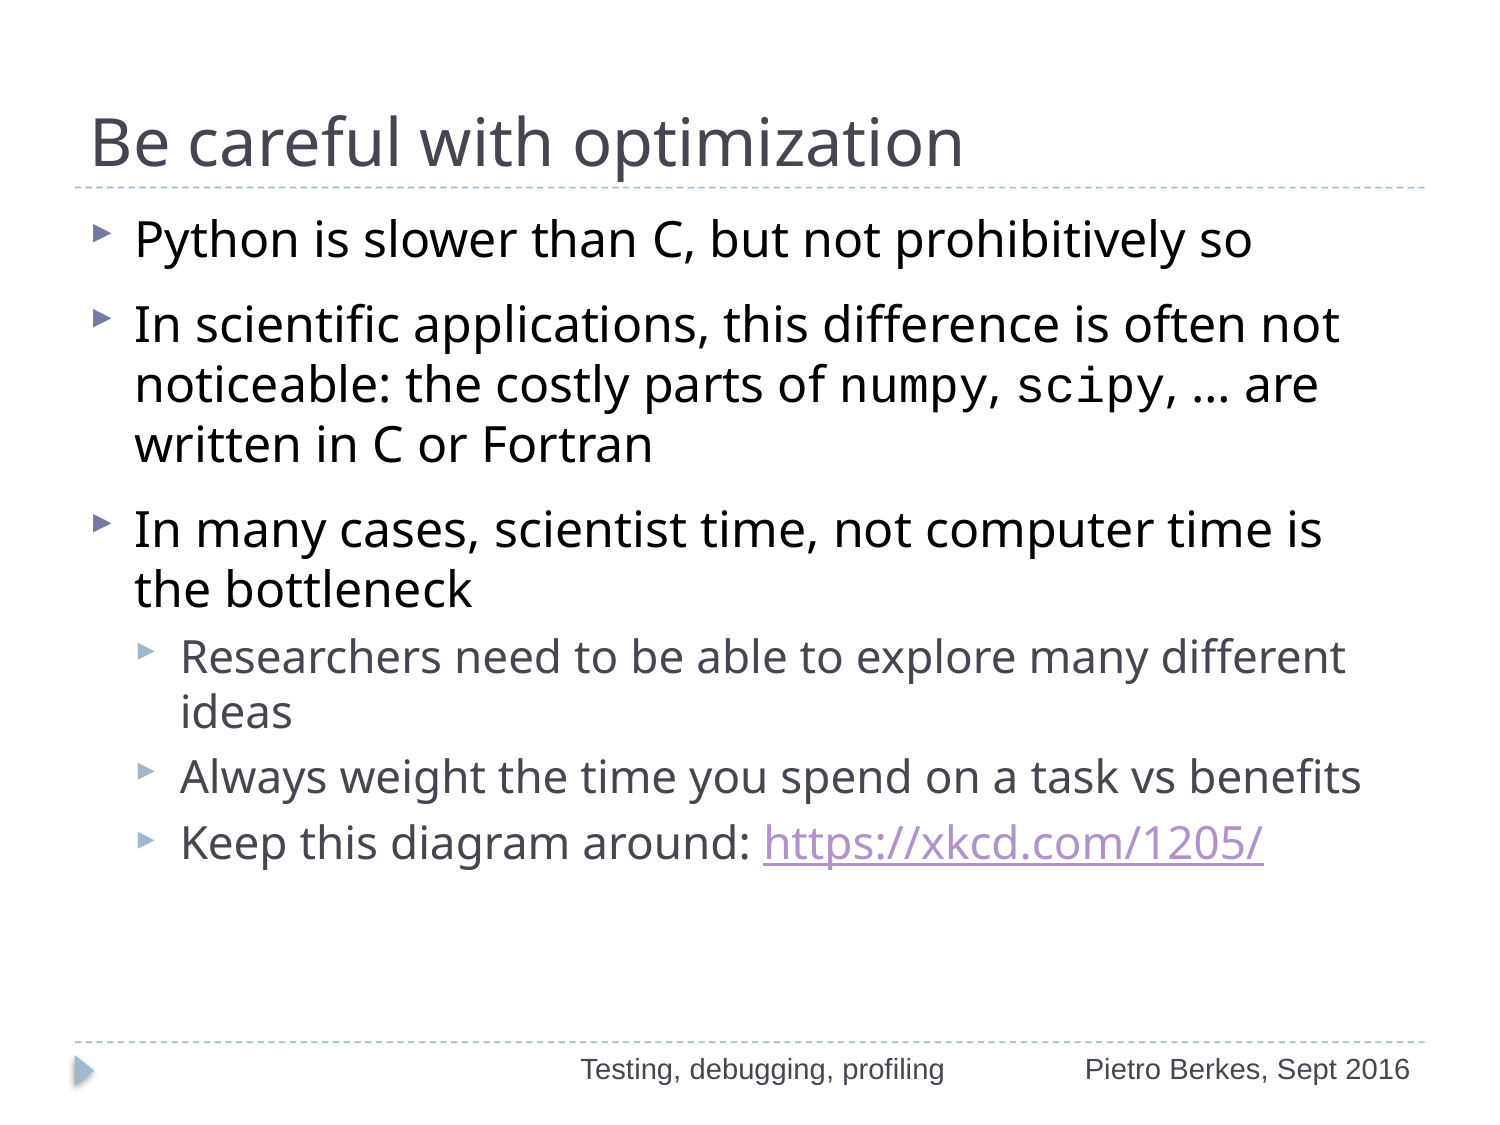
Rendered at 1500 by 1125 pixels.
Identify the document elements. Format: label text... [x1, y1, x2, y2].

footer Testing, debugging, profiling [475, 1042, 1050, 1103]
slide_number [1050, 1042, 1426, 1103]
list Python is slower than C, but not prohibitively so In scientific applications, this difference is often not noticeable: the costly parts of numpy, scipy, … are written in C or Fortran In many cases, scientist time, not computer time is the bottleneck Researchers need to be able to explore many different ideas Always weight the time you spend on a task vs benefits Keep this diagram around: https://xkcd.com/1205/ [75, 200, 1425, 1010]
title Be careful with optimization [75, 24, 1425, 188]
